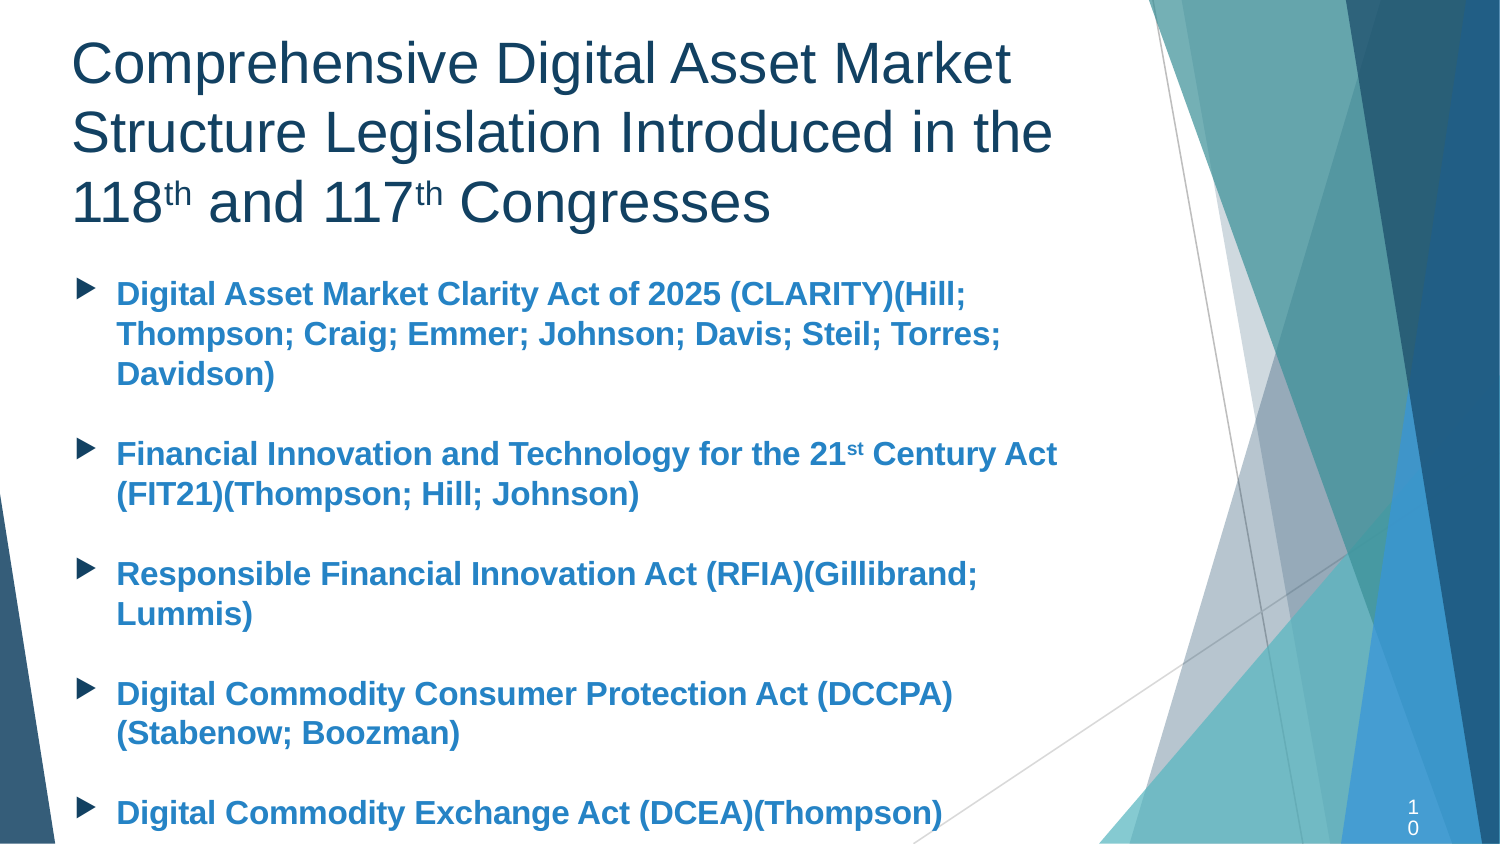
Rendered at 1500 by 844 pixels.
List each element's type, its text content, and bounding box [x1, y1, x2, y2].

title Comprehensive Digital Asset Market Structure Legislation Introduced in the 118th and 117th Congresses [69, 16, 1139, 305]
list Digital Asset Market Clarity Act of 2025 (CLARITY)(Hill; Thompson; Craig; Emmer; Johnson; Davis; Steil; Torres; Davidson) Financial Innovation and Technology for the 21st Century Act (FIT21)(Thompson; Hill; Johnson) Responsible Financial Innovation Act (RFIA)(Gillibrand; Lummis) Digital Commodity Consumer Protection Act (DCCPA) (Stabenow; Boozman) Digital Commodity Exchange Act (DCEA)(Thompson) [72, 270, 1140, 844]
slide_number 10 [1394, 793, 1428, 844]
